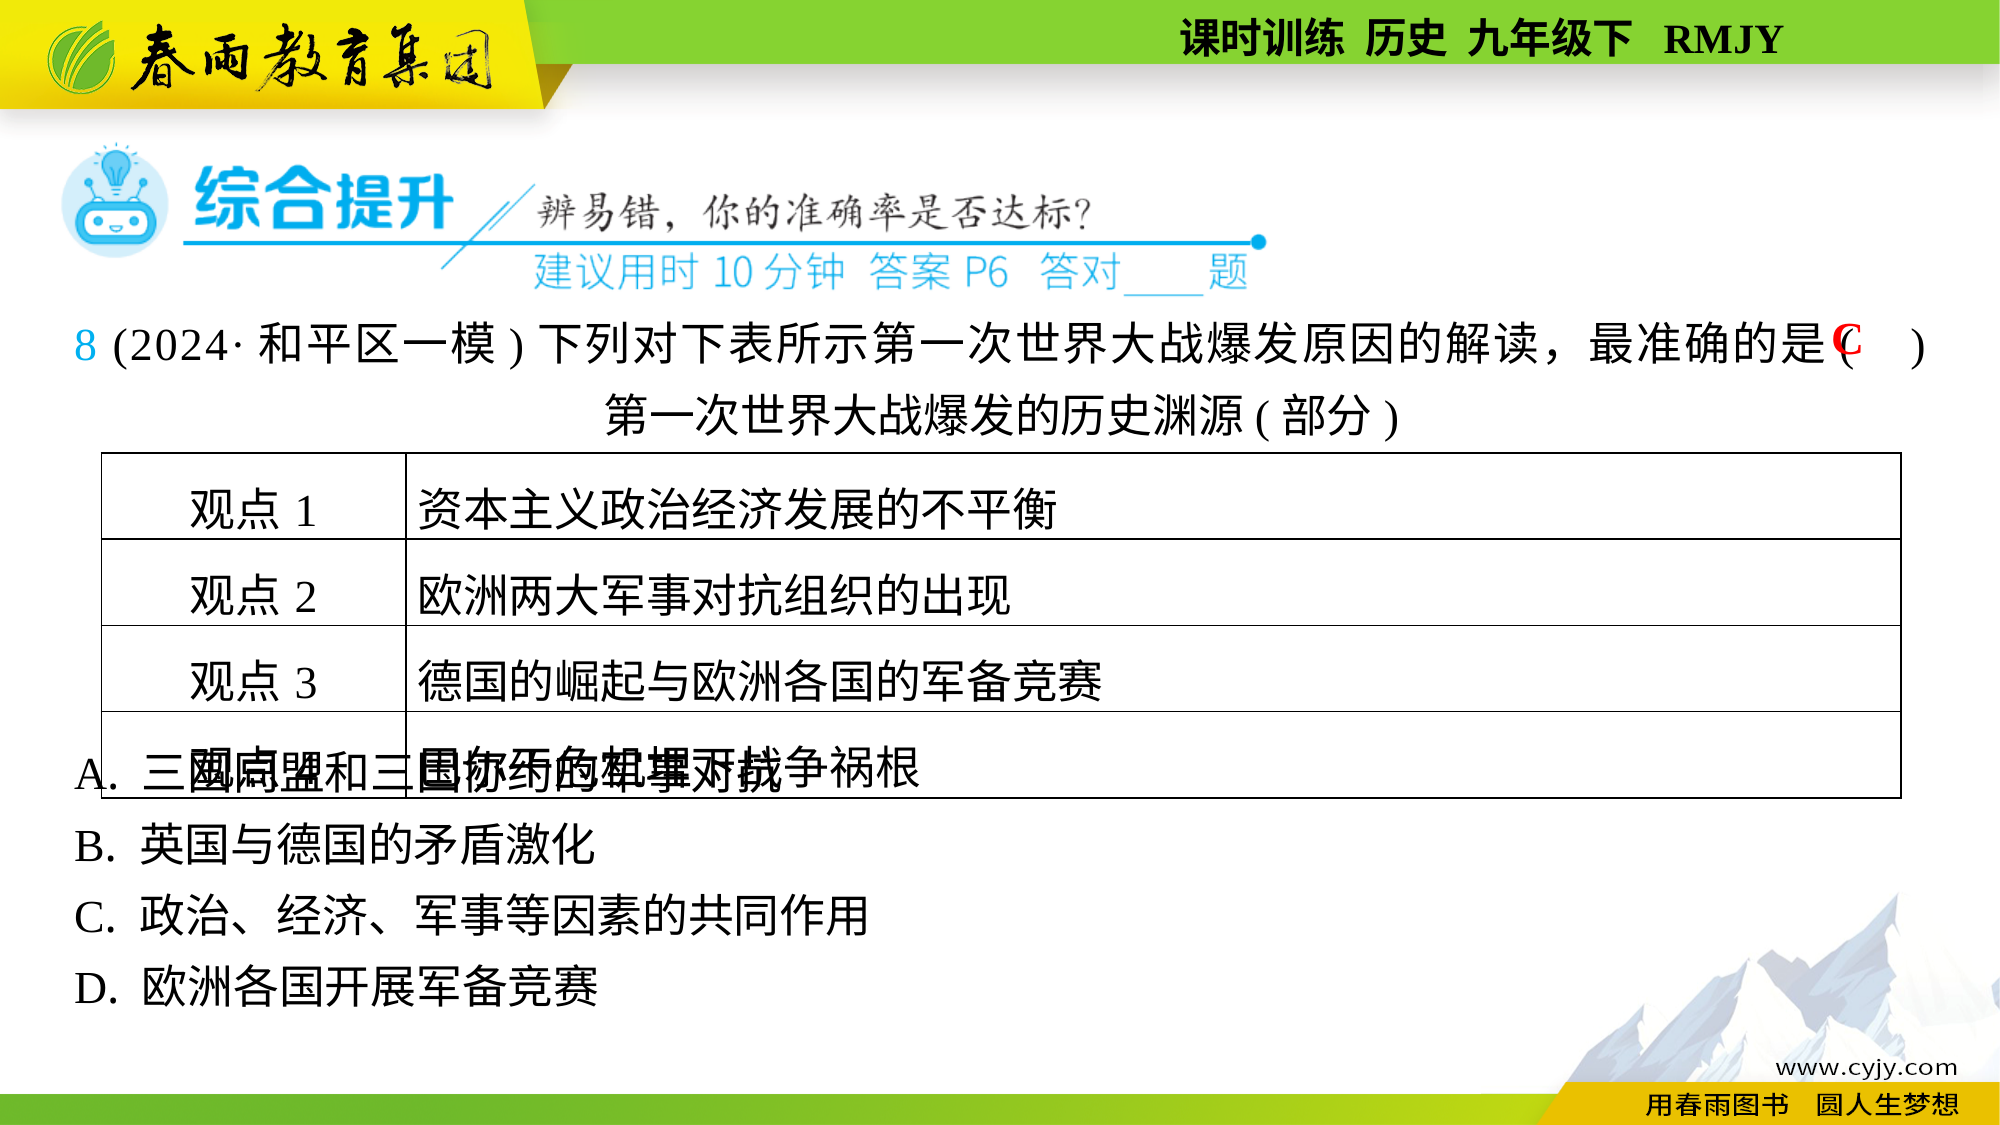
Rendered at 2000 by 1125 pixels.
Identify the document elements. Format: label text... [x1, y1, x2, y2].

table_cell 巴尔干危机埋下战争祸根 [407, 712, 1900, 797]
table_header 资本主义政治经济发展的不平衡 [407, 454, 1900, 538]
text_box C [1816, 301, 1880, 372]
table_cell 德国的崛起与欧洲各国的军备竞赛 [407, 626, 1900, 711]
list 8 (2024·和平区一模)下列对下表所示第一次世界大战爆发原因的解读，最准确的是( ) 第一次世界大战爆发的历史渊源(部分) A. 三国同盟和三国协约的军事对抗 B. 英国与德国的矛盾激化 C. 政治、经济、军事等因素的共同作用 D. 欧洲各国开展军备竞赛 [59, 291, 1944, 1029]
table_header 观点1 [102, 454, 405, 538]
table_cell 观点2 [102, 540, 405, 625]
table_cell 欧洲两大军事对抗组织的出现 [407, 540, 1900, 625]
table_cell 观点3 [102, 626, 405, 711]
table_cell 观点4 [102, 712, 405, 797]
picture [0, 0, 2000, 1125]
